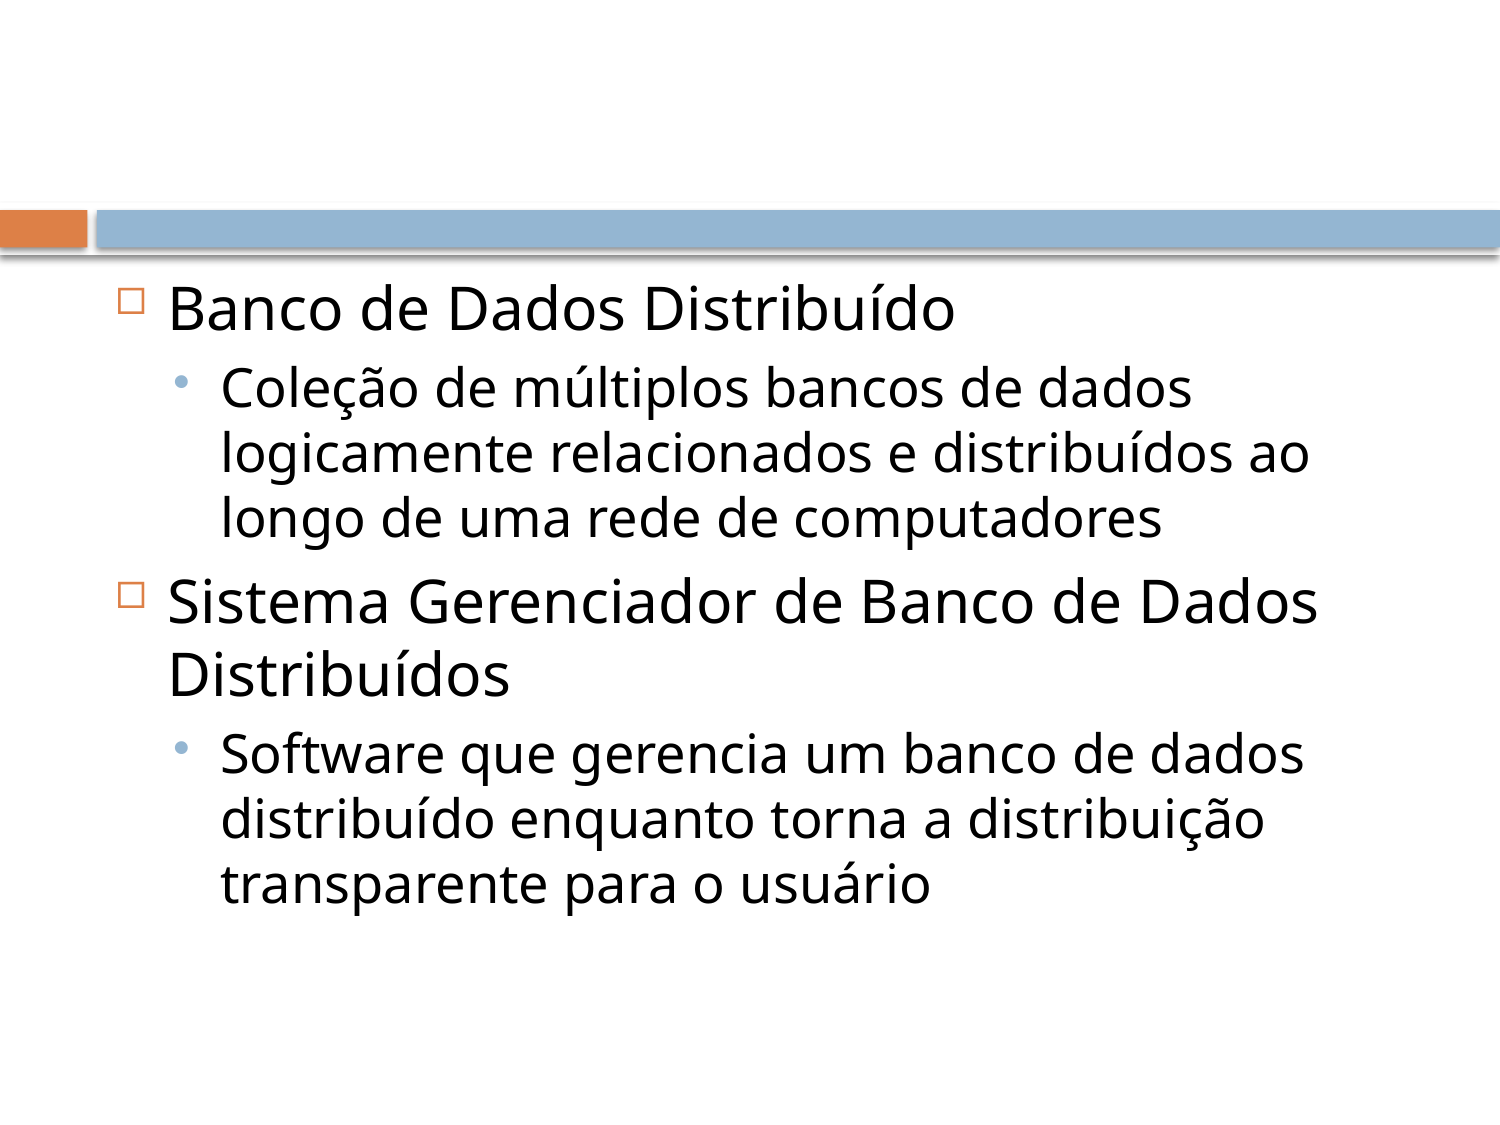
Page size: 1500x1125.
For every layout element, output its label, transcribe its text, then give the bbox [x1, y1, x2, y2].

list Banco de Dados Distribuído Coleção de múltiplos bancos de dados logicamente relacionados e distribuídos ao longo de uma rede de computadores Sistema Gerenciador de Banco de Dados Distribuídos Software que gerencia um banco de dados distribuído enquanto torna a distribuição transparente para o usuário [100, 262, 1438, 1000]
